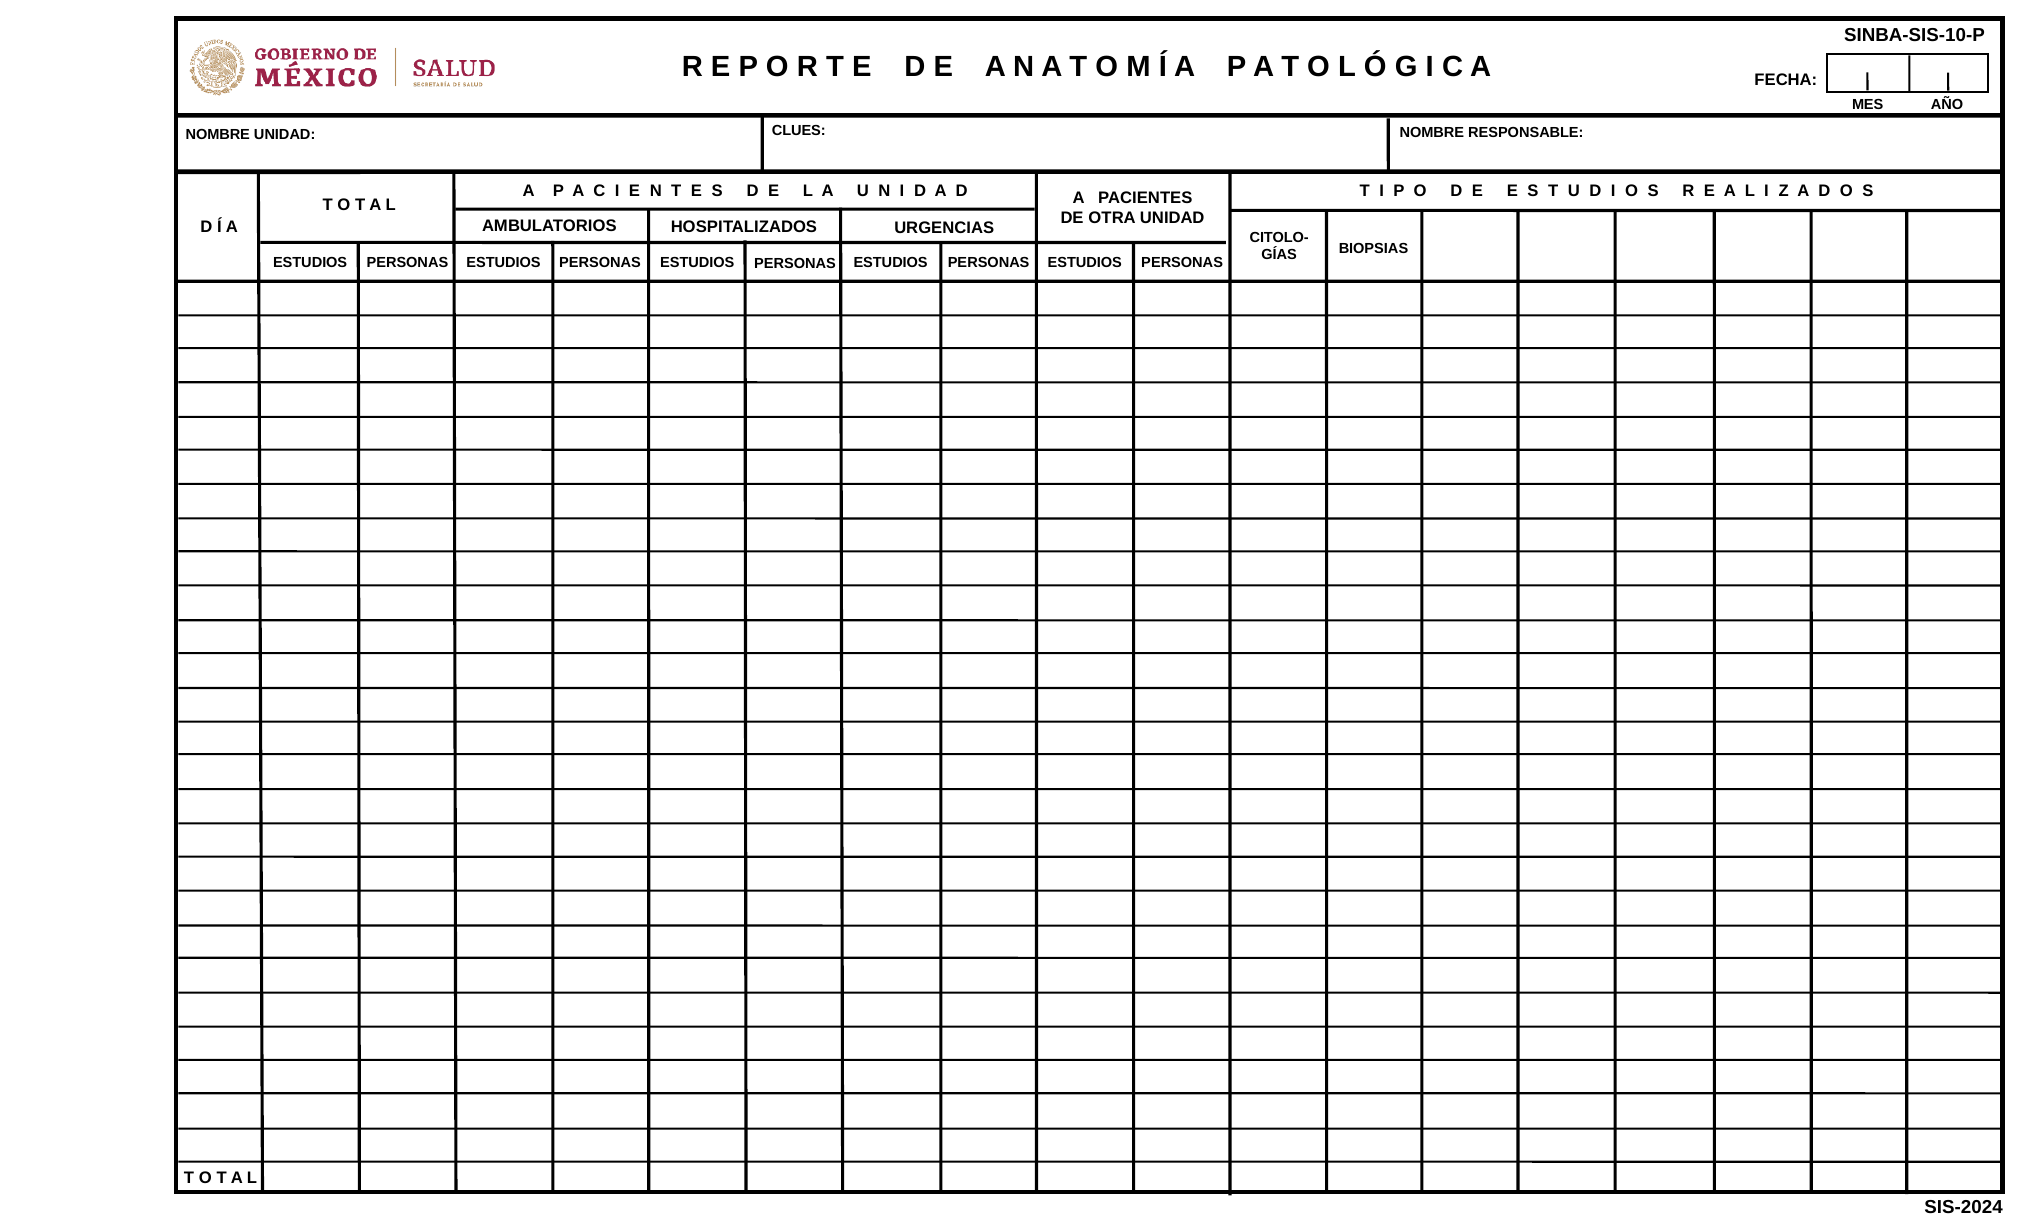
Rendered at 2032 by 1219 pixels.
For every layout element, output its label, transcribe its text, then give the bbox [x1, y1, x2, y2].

text_box T O T A L [264, 185, 455, 221]
text_box PERSONAS [730, 246, 860, 279]
text_box CLUES: [757, 113, 916, 146]
text_box T O T A L [169, 1159, 323, 1195]
text_box ESTUDIOS [443, 245, 538, 278]
text_box PERSONAS [347, 245, 443, 278]
text_box ESTUDIOS [829, 245, 927, 278]
text_box HOSPITALIZADOS [649, 208, 839, 244]
text_box URGENCIAS [849, 209, 1040, 245]
text_box R E P O R T E D E A N A T O M Í A P A T O L Ó G I C A [199, 29, 1985, 94]
text_box ESTUDIOS [636, 245, 758, 278]
text_box ESTUDIOS [259, 245, 347, 278]
text_box PERSONAS [1118, 245, 1247, 278]
picture [179, 30, 505, 104]
text_box NOMBRE RESPONSABLE: [1384, 115, 1629, 148]
text_box AMBULATORIOS [454, 207, 645, 243]
text_box ESTUDIOS [1022, 245, 1118, 278]
text_box BIOPSIAS [1315, 231, 1432, 264]
text_box D Í A [181, 208, 258, 243]
text_box PERSONAS [538, 245, 636, 278]
text_box A P A C I E N T E S D E L A U N I D A D [456, 172, 1034, 207]
text_box CITOLO-GÍAS [1229, 220, 1330, 270]
text_box A PACIENTES DE OTRA UNIDAD [1037, 179, 1228, 235]
text_box NOMBRE UNIDAD: [170, 117, 345, 150]
text_box PERSONAS [927, 245, 1022, 278]
text_box T I P O D E E S T U D I O S R E A L I Z A D O S [1231, 172, 2002, 207]
